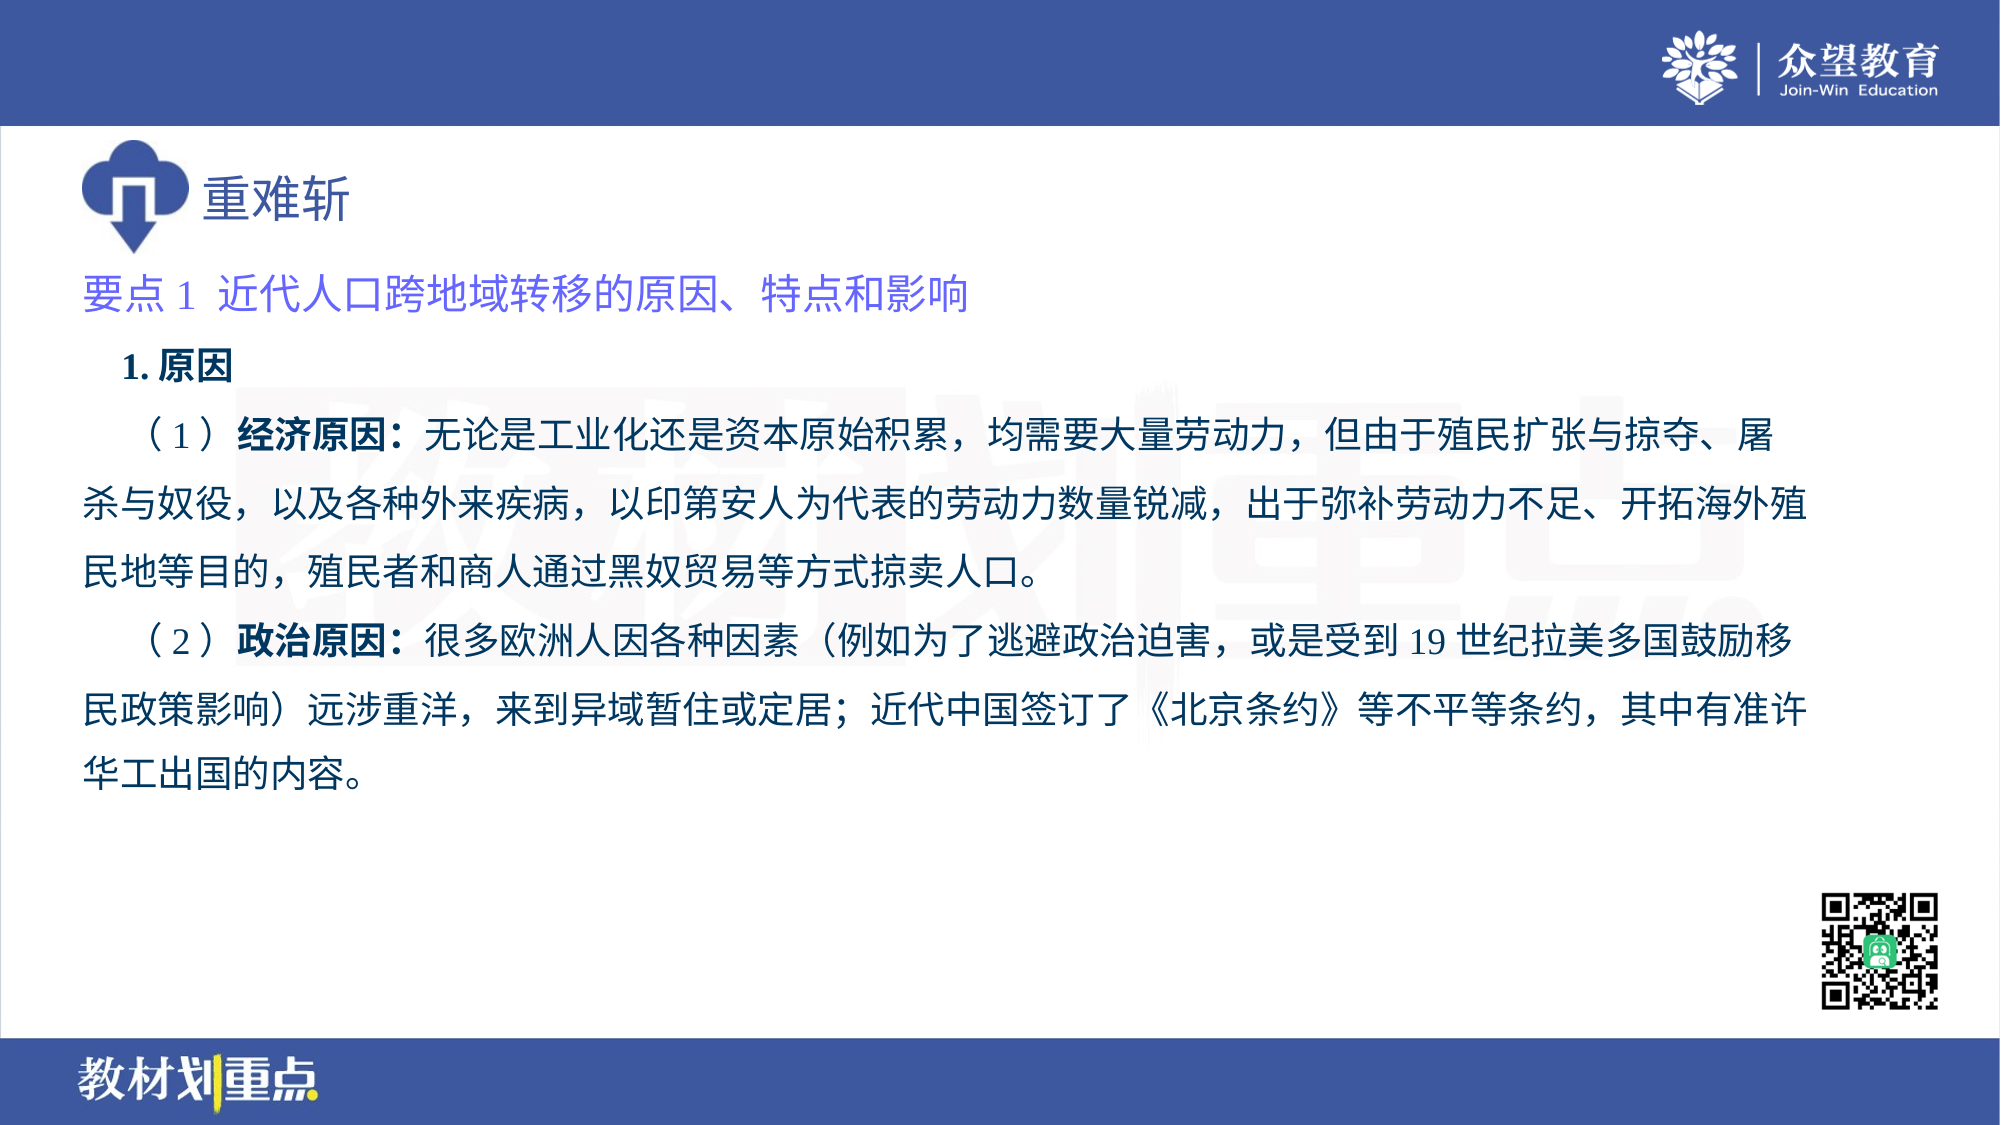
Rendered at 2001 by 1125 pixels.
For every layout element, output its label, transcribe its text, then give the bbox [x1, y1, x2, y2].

text_box 1.原因 （1）经济原因：无论是工业化还是资本原始积累，均需要大量劳动力，但由于殖民扩张与掠夺、屠 杀与奴役，以及各种外来疾病，以印第安人为代表的劳动力数量锐减，出于弥补劳动力不足、开拓海外殖 民地等目的，殖民者和商人通过黑奴贸易等方式掠卖人口。 （2）政治原因：很多欧洲人因各种因素（例如为了逃避政治迫害，或是受到19世纪拉美多国鼓励移 民政策影响）远涉重洋，来到异域暂住或定居；近代中国签订了《北京条约》等不平等条约，其中有准许 华工出国的内容。 [82, 318, 1817, 789]
picture [0, 0, 2000, 1125]
text_box 要点1 近代人口跨地域转移的原因、特点和影响 [82, 247, 1817, 318]
